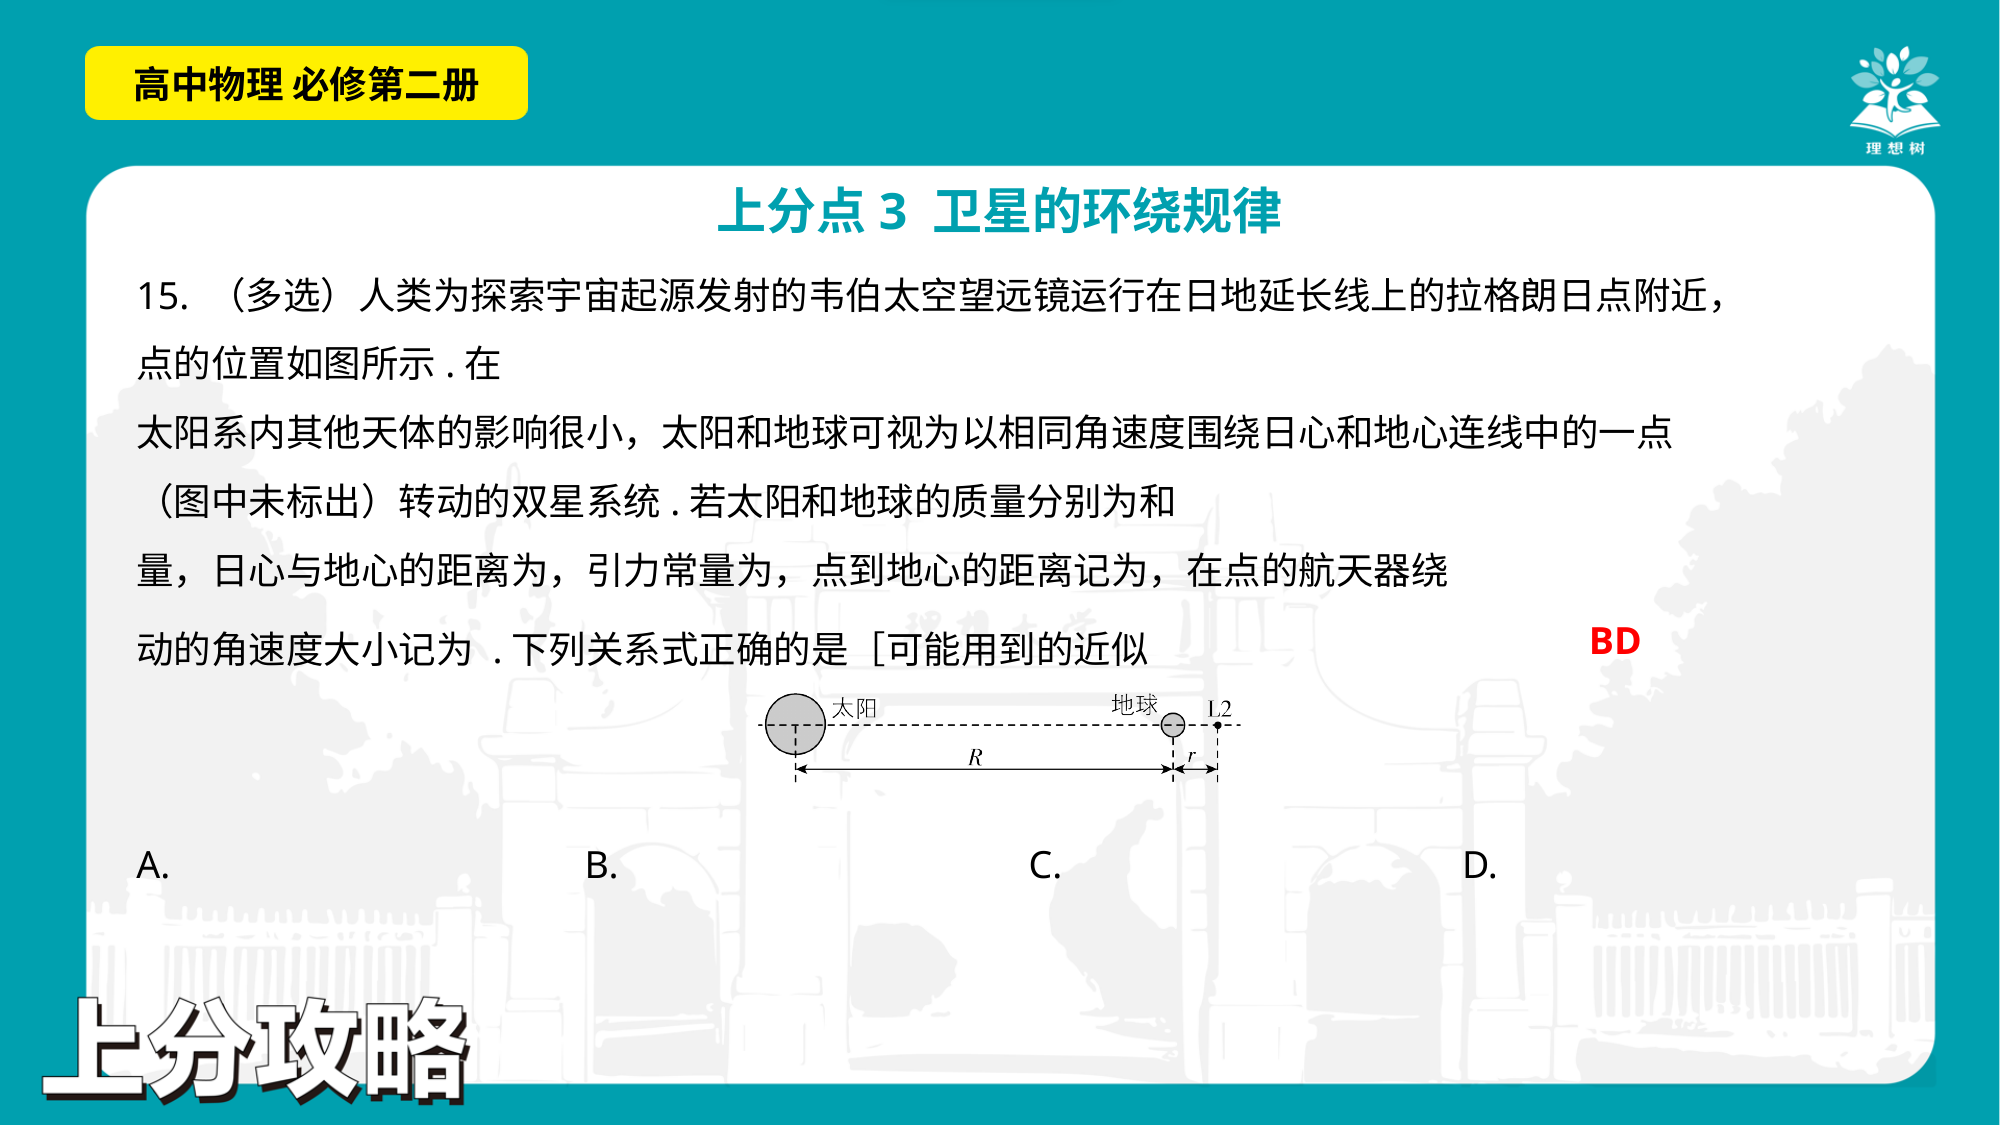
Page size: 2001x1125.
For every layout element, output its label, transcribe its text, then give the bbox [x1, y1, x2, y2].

picture [0, 0, 2000, 1125]
text_box BD [1574, 616, 1657, 661]
